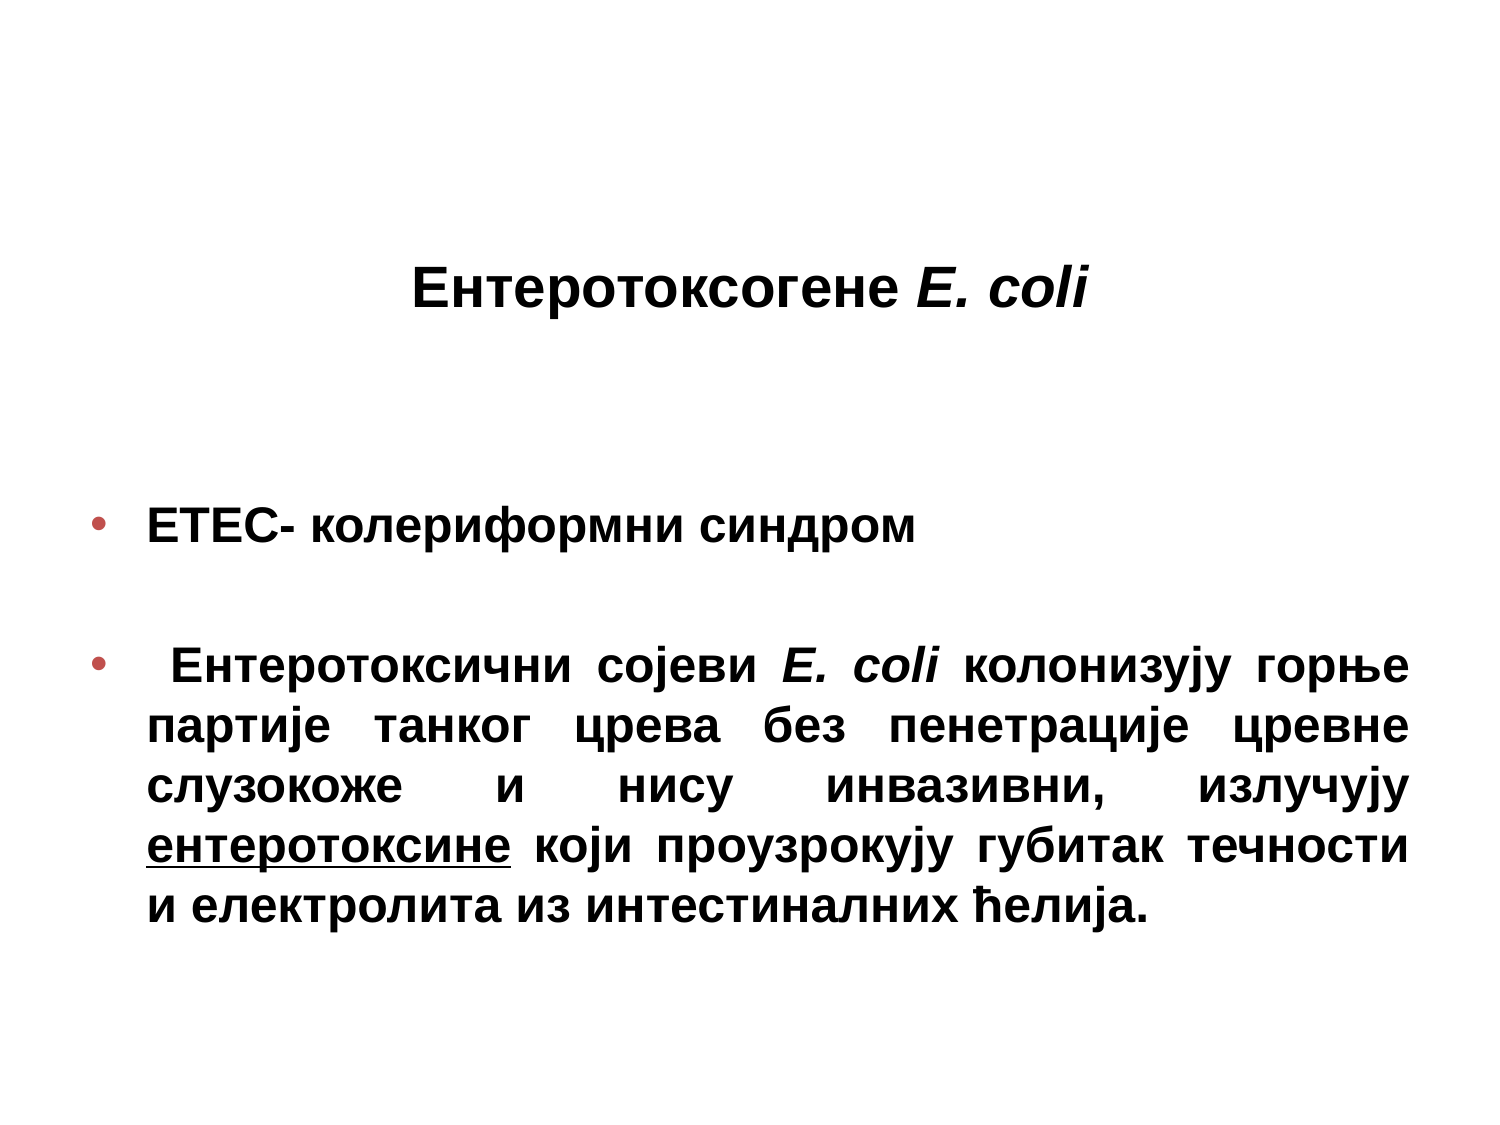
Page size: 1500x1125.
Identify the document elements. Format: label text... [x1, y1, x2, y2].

list ETEC- колериформни синдром Ентеротоксични сојеви E. coli колонизују горње партије танког црева без пенетрације цревне слузокоже и нису инвазивни, излучују ентеротоксине који проузрокују губитак течности и електролита из интестиналних ћелија. [74, 485, 1426, 1118]
title Ентеротоксогене E. coli [74, 206, 1426, 362]
